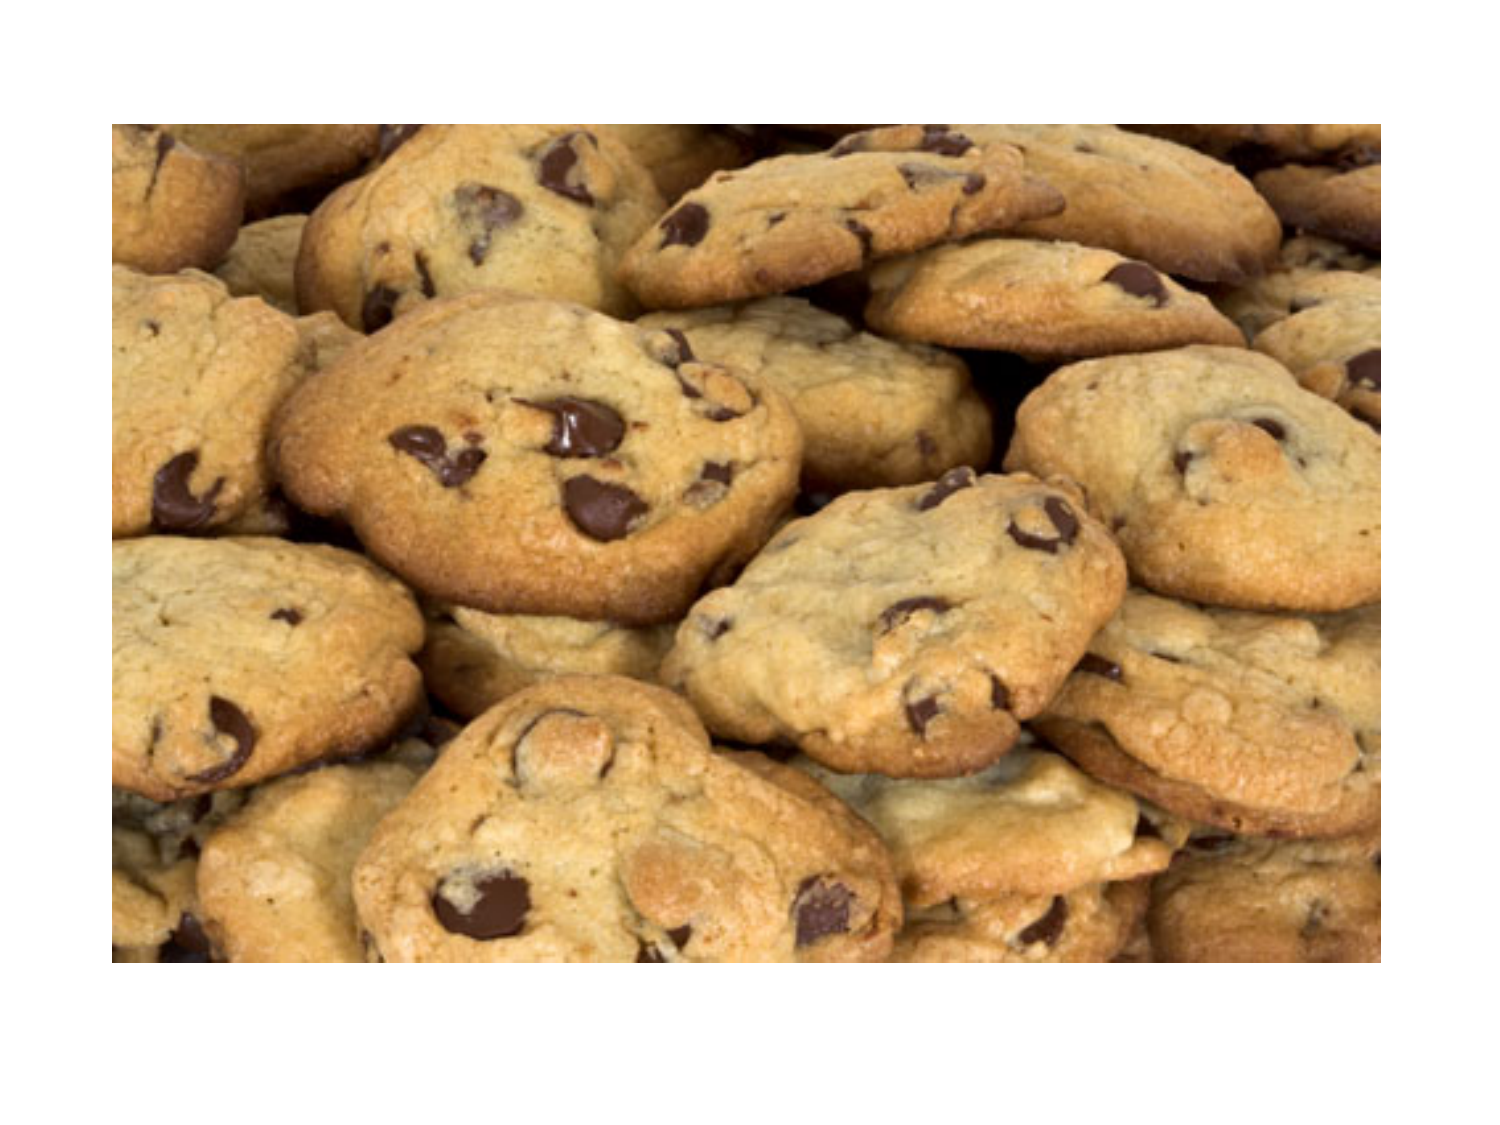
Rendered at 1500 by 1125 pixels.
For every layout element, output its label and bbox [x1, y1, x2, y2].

picture [112, 124, 1381, 963]
